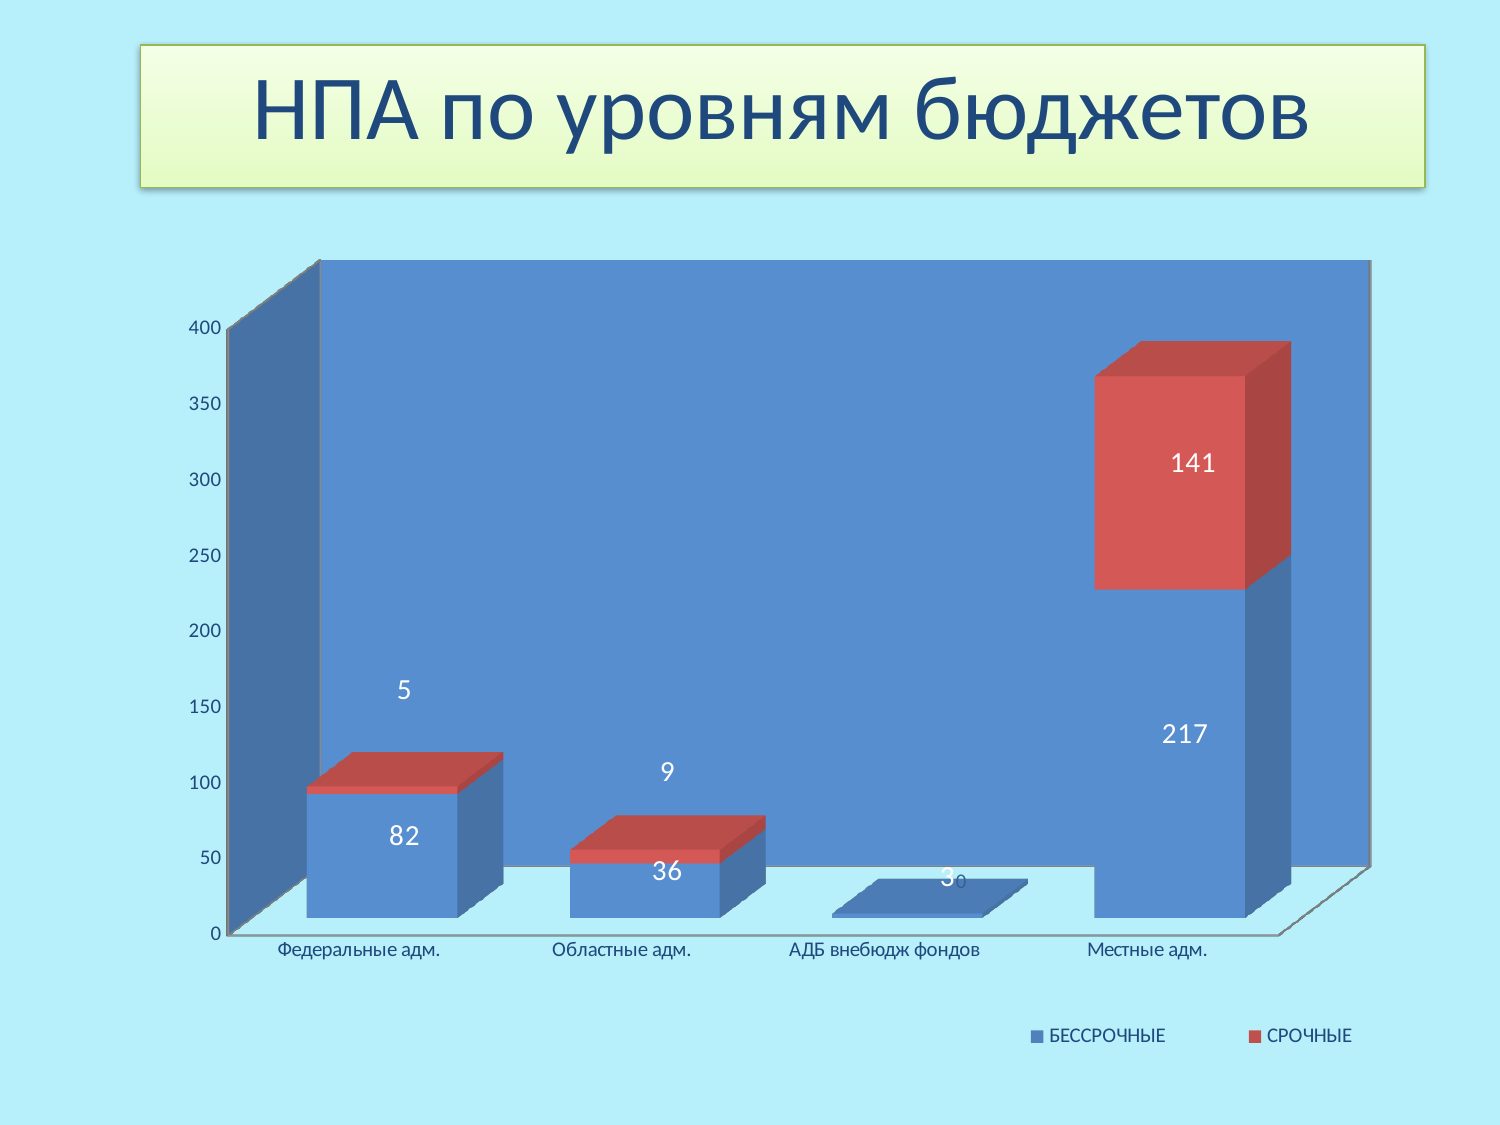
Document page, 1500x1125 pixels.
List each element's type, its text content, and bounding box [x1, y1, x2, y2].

title НПА по уровням бюджетов [140, 44, 1426, 188]
chart [128, 198, 1454, 1067]
